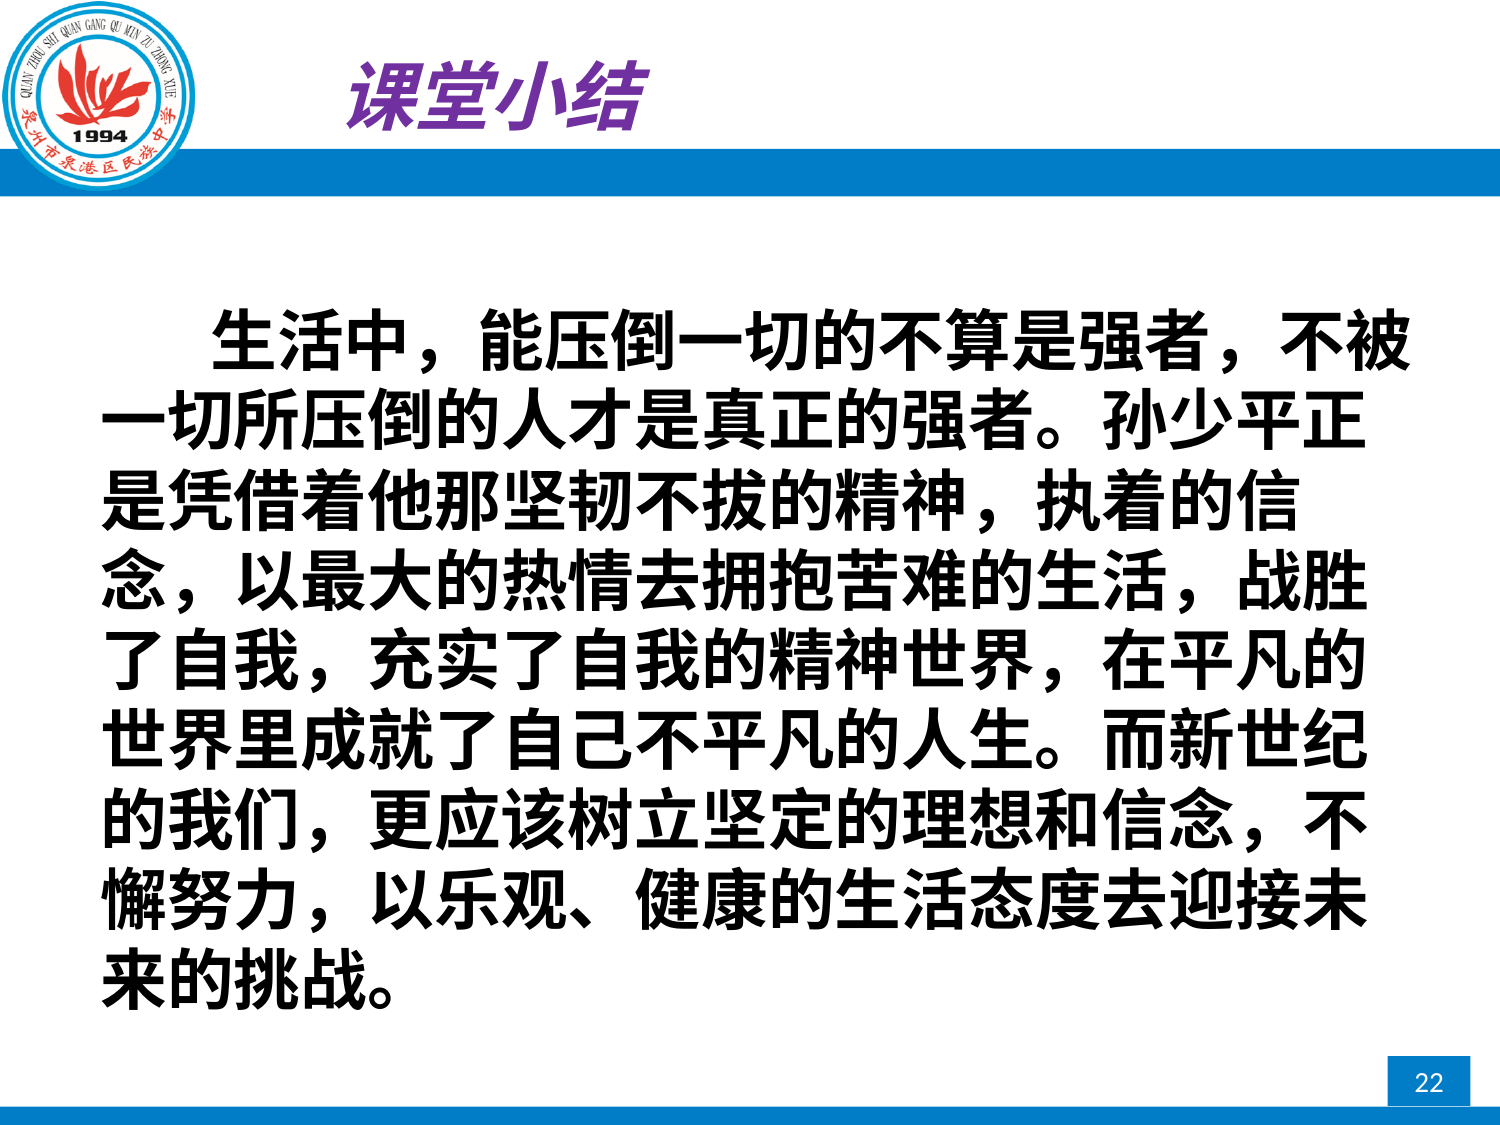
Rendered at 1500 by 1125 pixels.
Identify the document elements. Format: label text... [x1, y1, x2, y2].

picture [110, 1, 195, 79]
list 生活中，能压倒一切的不算是强者，不被一切所压倒的人才是真正的强者。孙少平正是凭借着他那坚韧不拔的精神，执着的信念，以最大的热情去拥抱苦难的生活，战胜了自我，充实了自我的精神世界，在平凡的世界里成就了自己不平凡的人生。而新世纪的我们，更应该树立坚定的理想和信念，不懈努力，以乐观、健康的生活态度去迎接未来的挑战。 [29, 290, 1436, 1034]
picture [120, 114, 195, 191]
picture [2, 107, 78, 191]
picture [9, 6, 189, 186]
title 课堂小结 [324, 0, 762, 189]
picture [2, 1, 88, 86]
